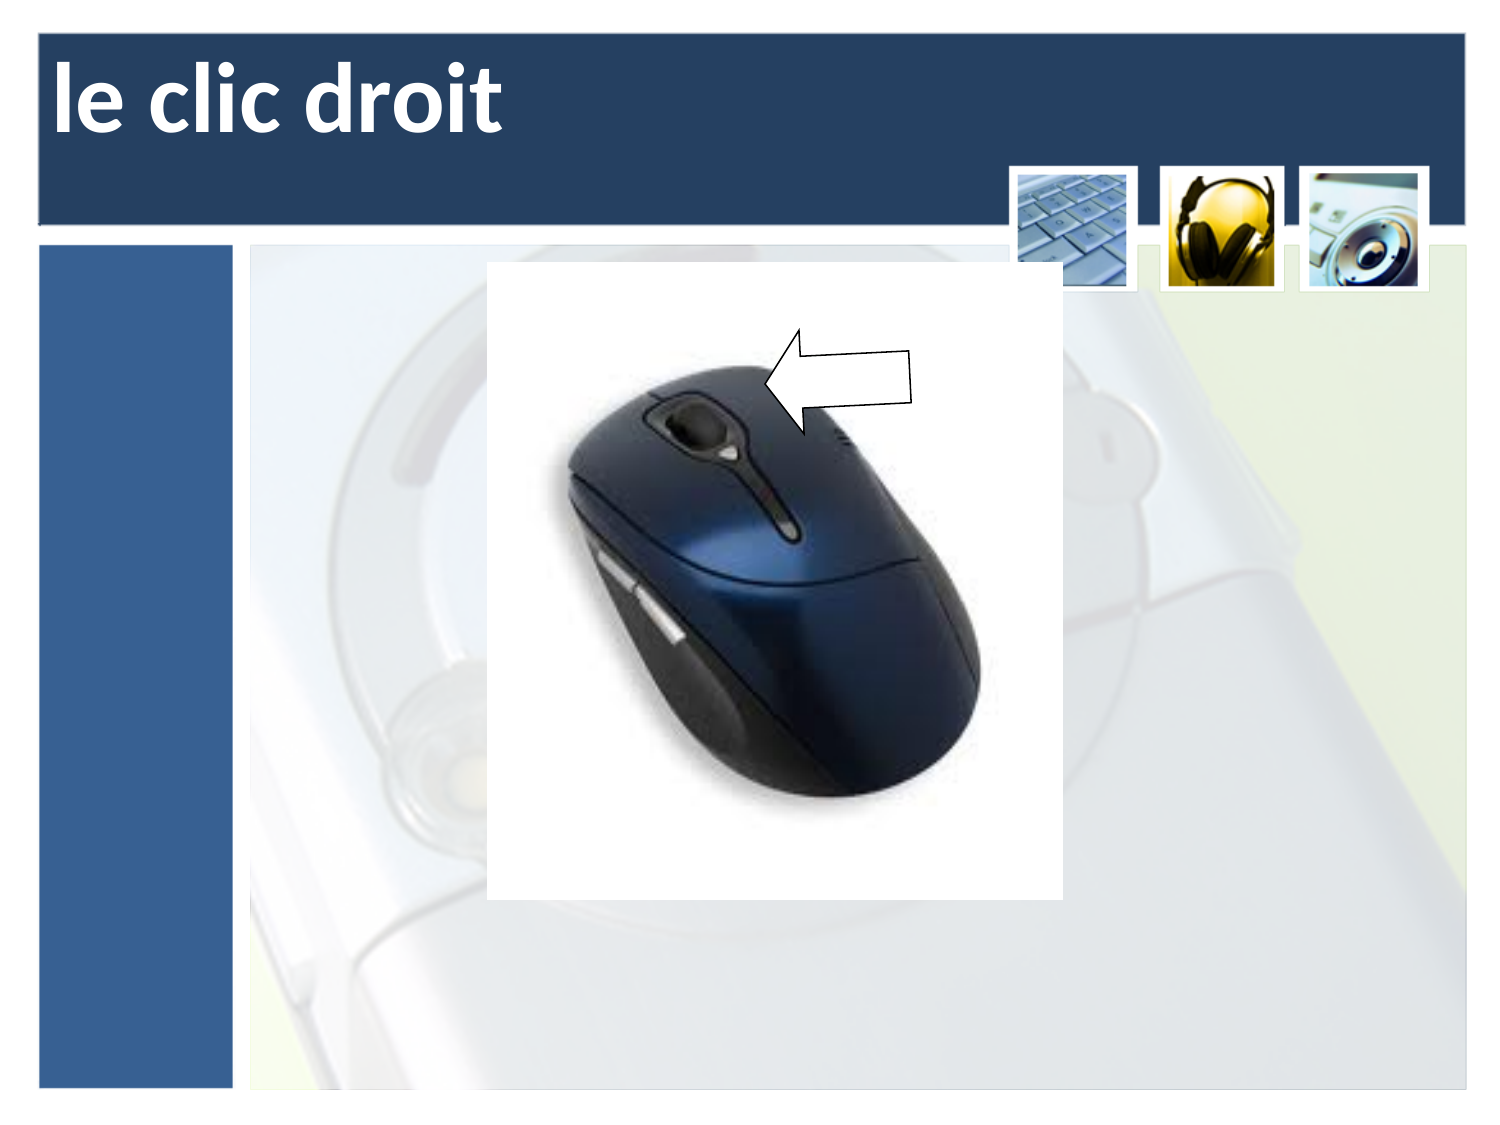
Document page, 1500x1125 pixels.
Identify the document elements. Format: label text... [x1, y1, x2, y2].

text_box le clic droit [36, 24, 1224, 160]
picture [0, 0, 1500, 1125]
